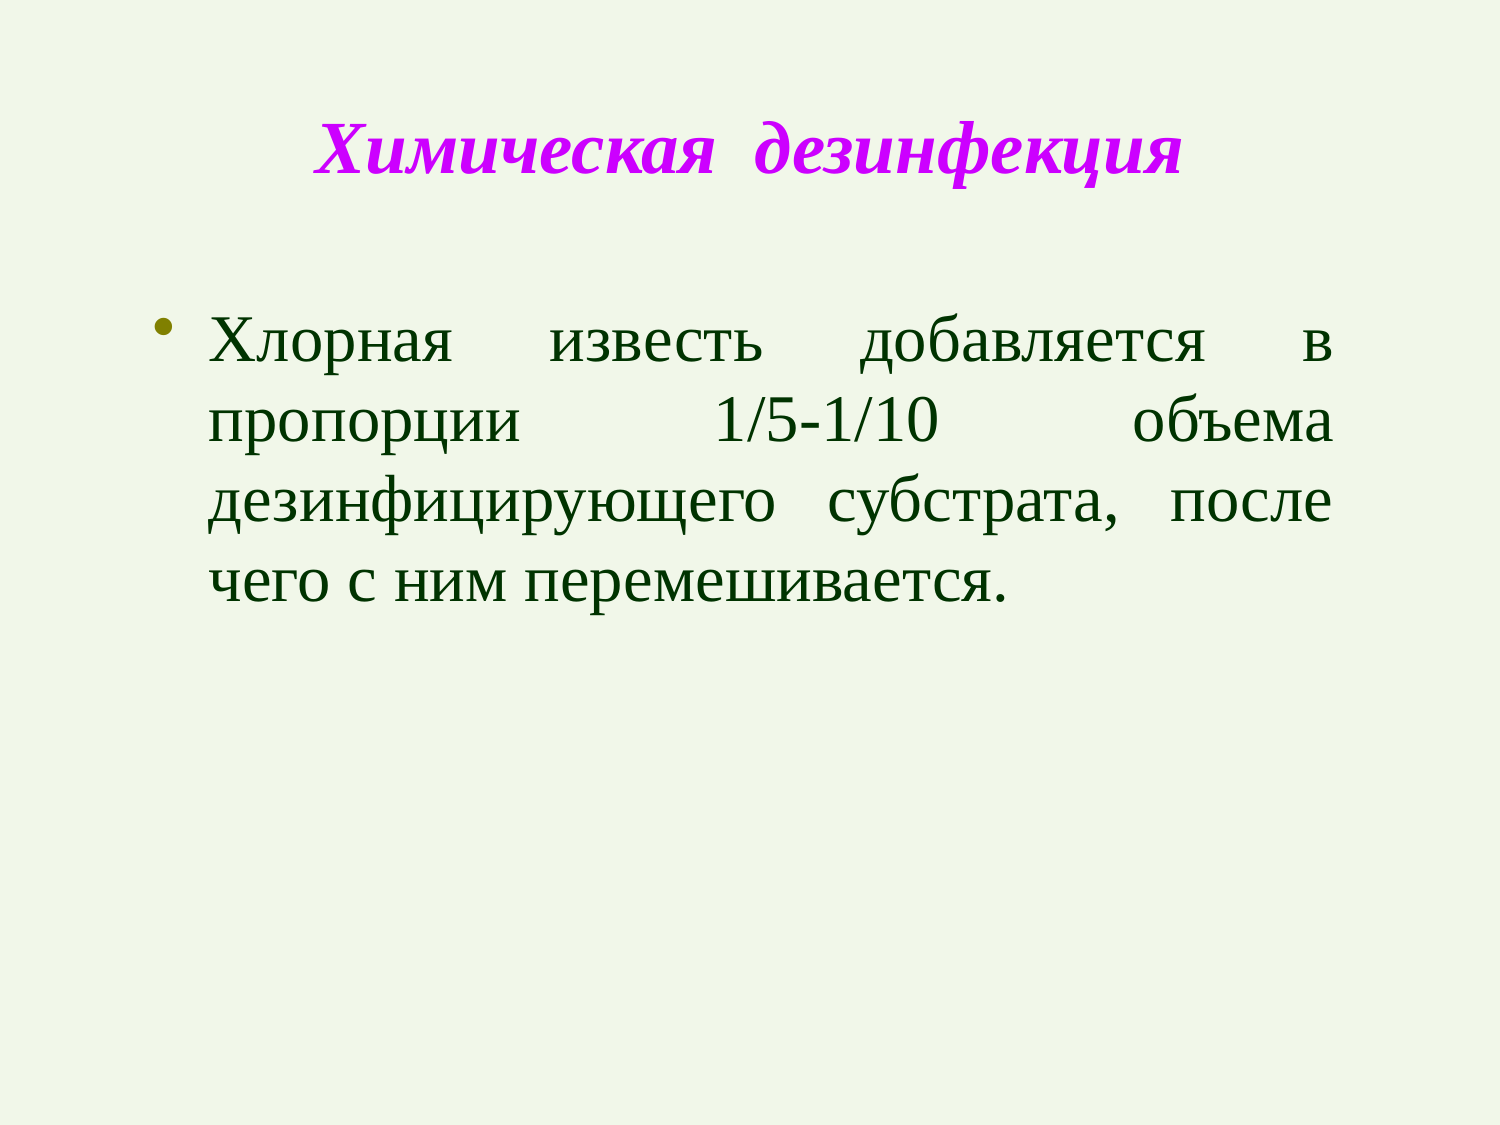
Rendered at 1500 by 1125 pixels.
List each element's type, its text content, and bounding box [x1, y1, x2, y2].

list Хлорная известь добавляется в пропорции 1/5-1/10 объема дезинфицирующего субстрата, после чего с ним перемешивается. [137, 287, 1350, 1000]
title Химическая дезинфекция [112, 50, 1388, 238]
